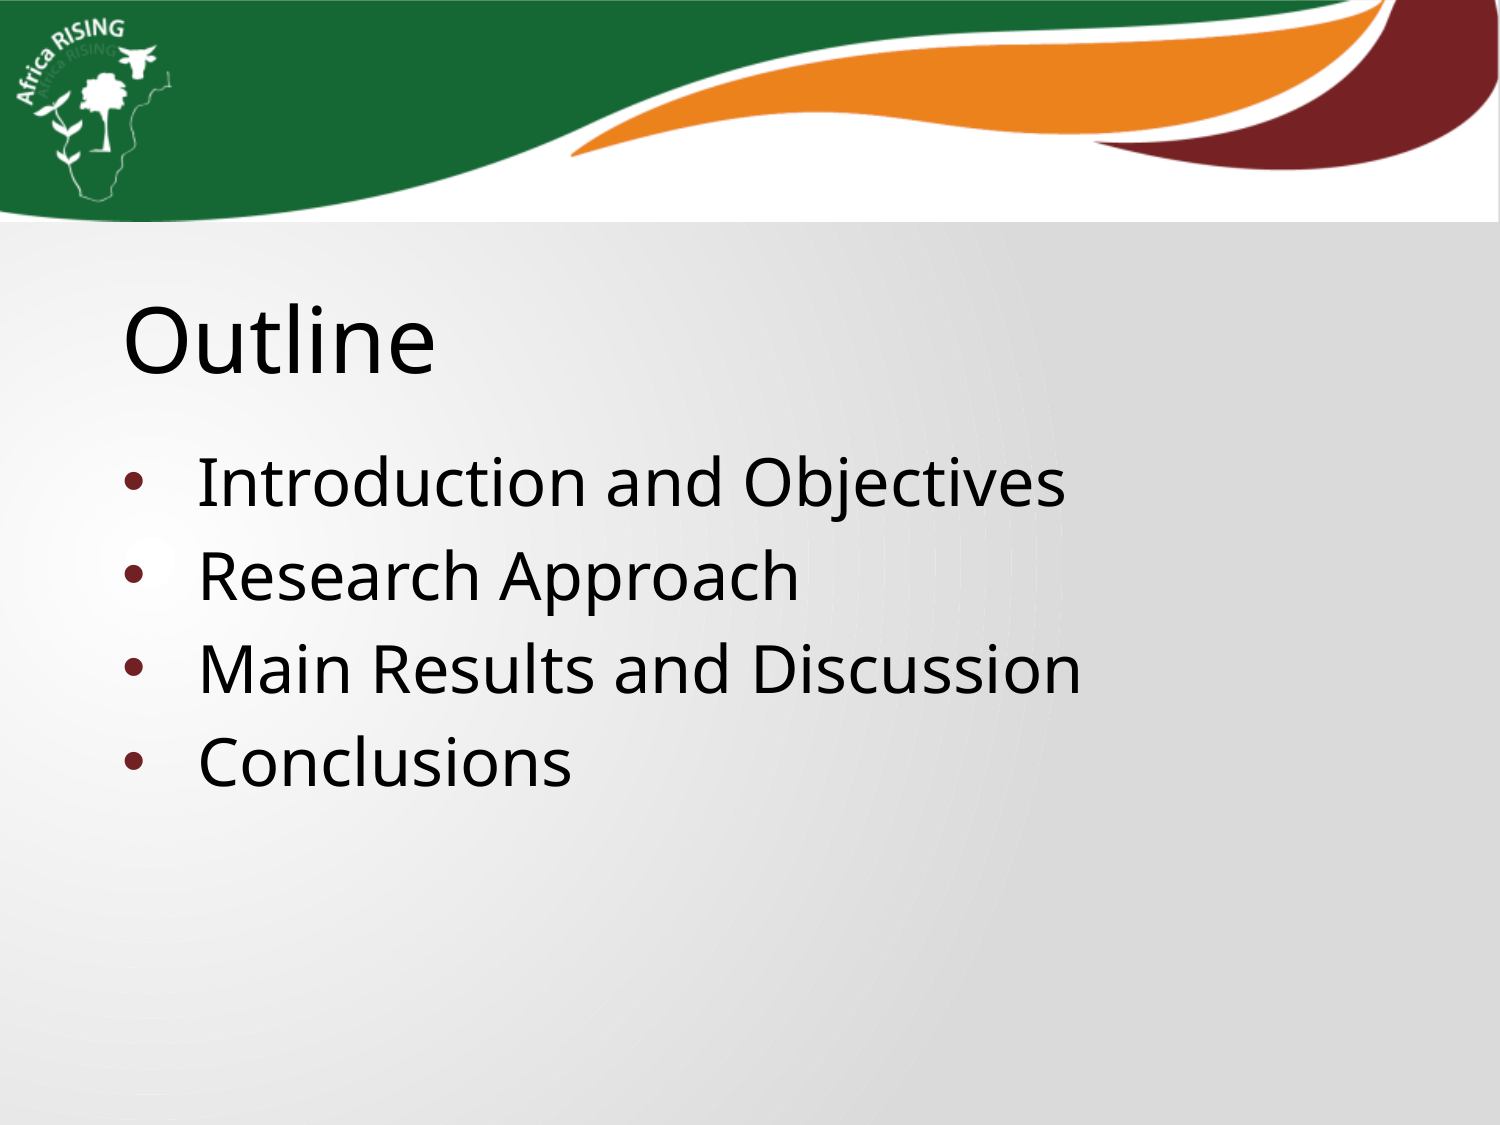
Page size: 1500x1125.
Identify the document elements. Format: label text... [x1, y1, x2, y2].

text_box Introduction and Objectives Research Approach Main Results and Discussion Conclusions [88, 432, 1364, 941]
picture [0, 0, 1499, 222]
list Outline [87, 275, 1363, 413]
